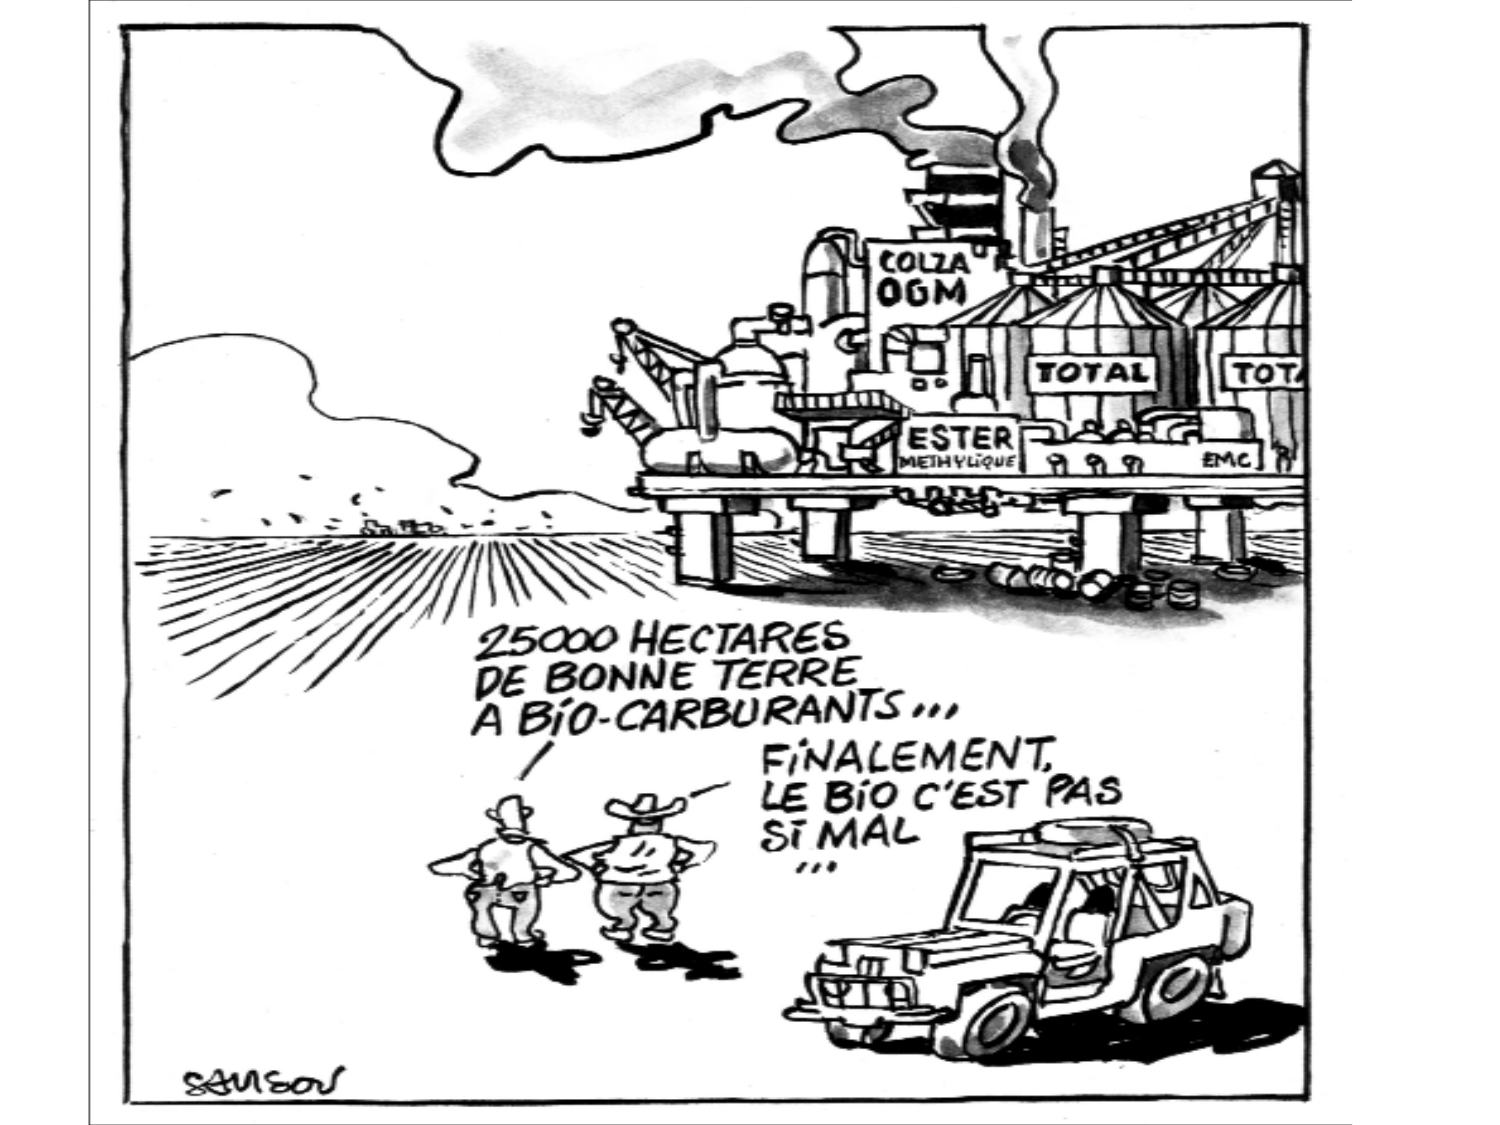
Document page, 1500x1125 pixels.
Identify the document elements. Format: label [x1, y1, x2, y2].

picture [88, 0, 1353, 1125]
